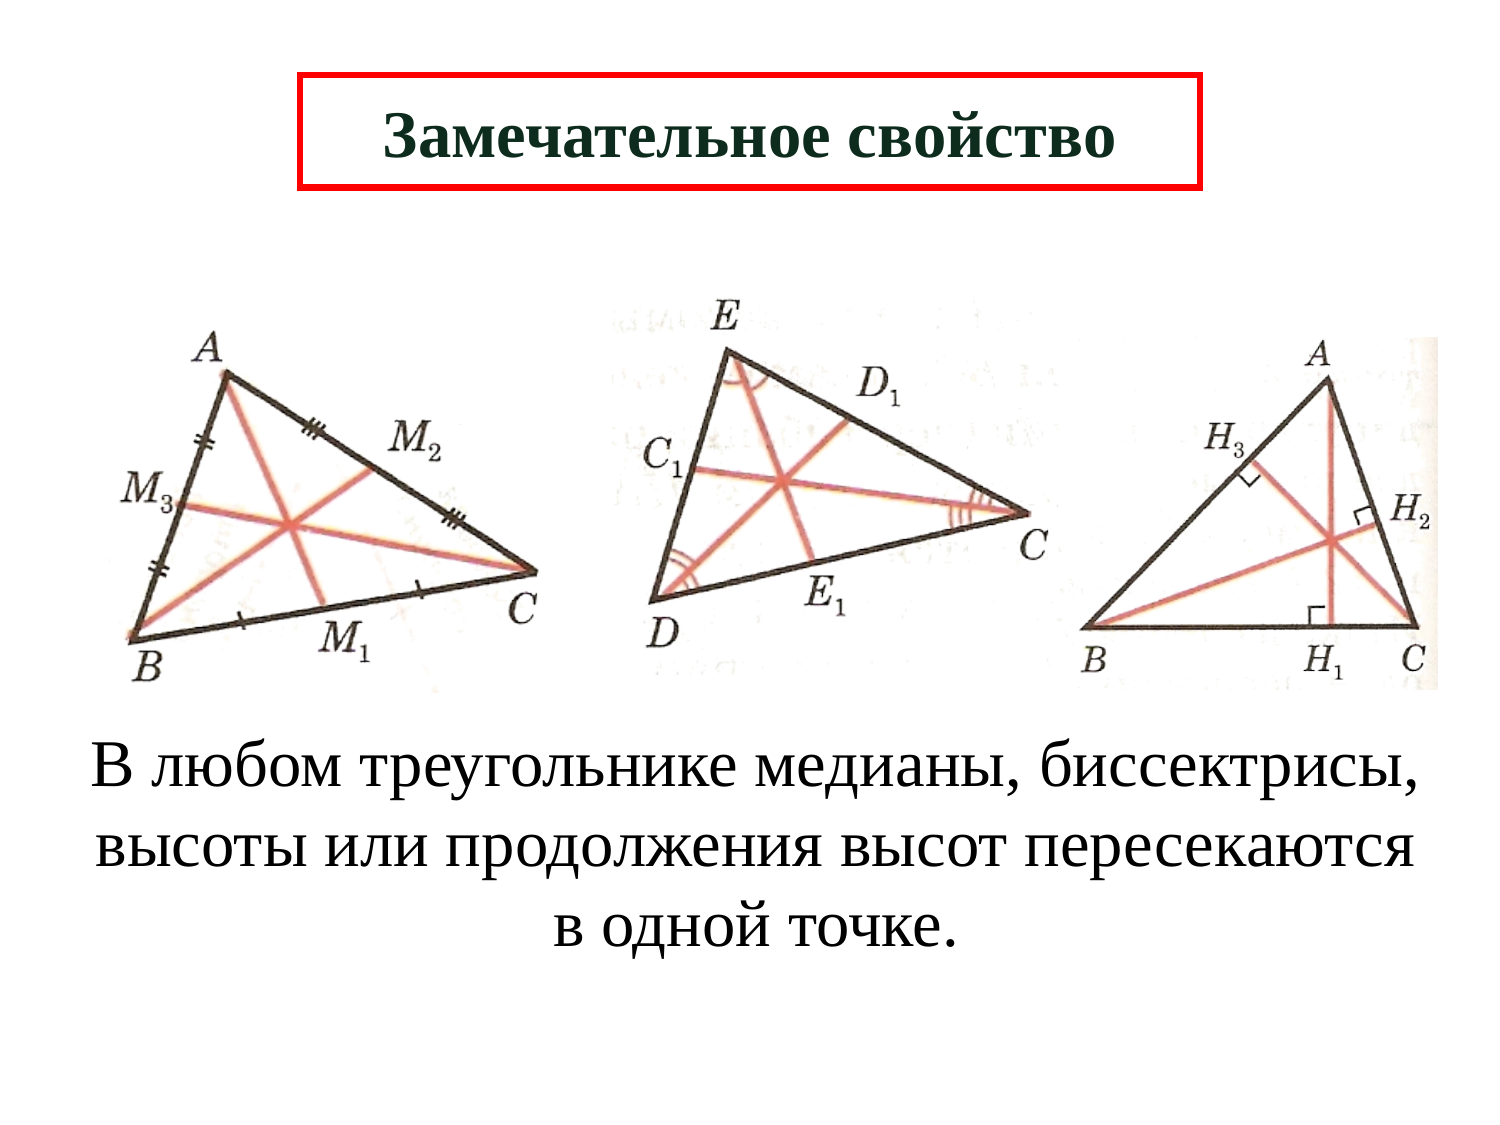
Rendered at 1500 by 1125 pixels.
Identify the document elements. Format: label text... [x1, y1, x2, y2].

text_box В любом треугольнике медианы, биссектрисы, высоты или продолжения высот пересекаются в одной точке. [74, 712, 1438, 963]
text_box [612, 287, 1062, 676]
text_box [87, 324, 563, 694]
text_box Замечательное свойство [299, 75, 1200, 188]
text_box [1062, 337, 1438, 690]
